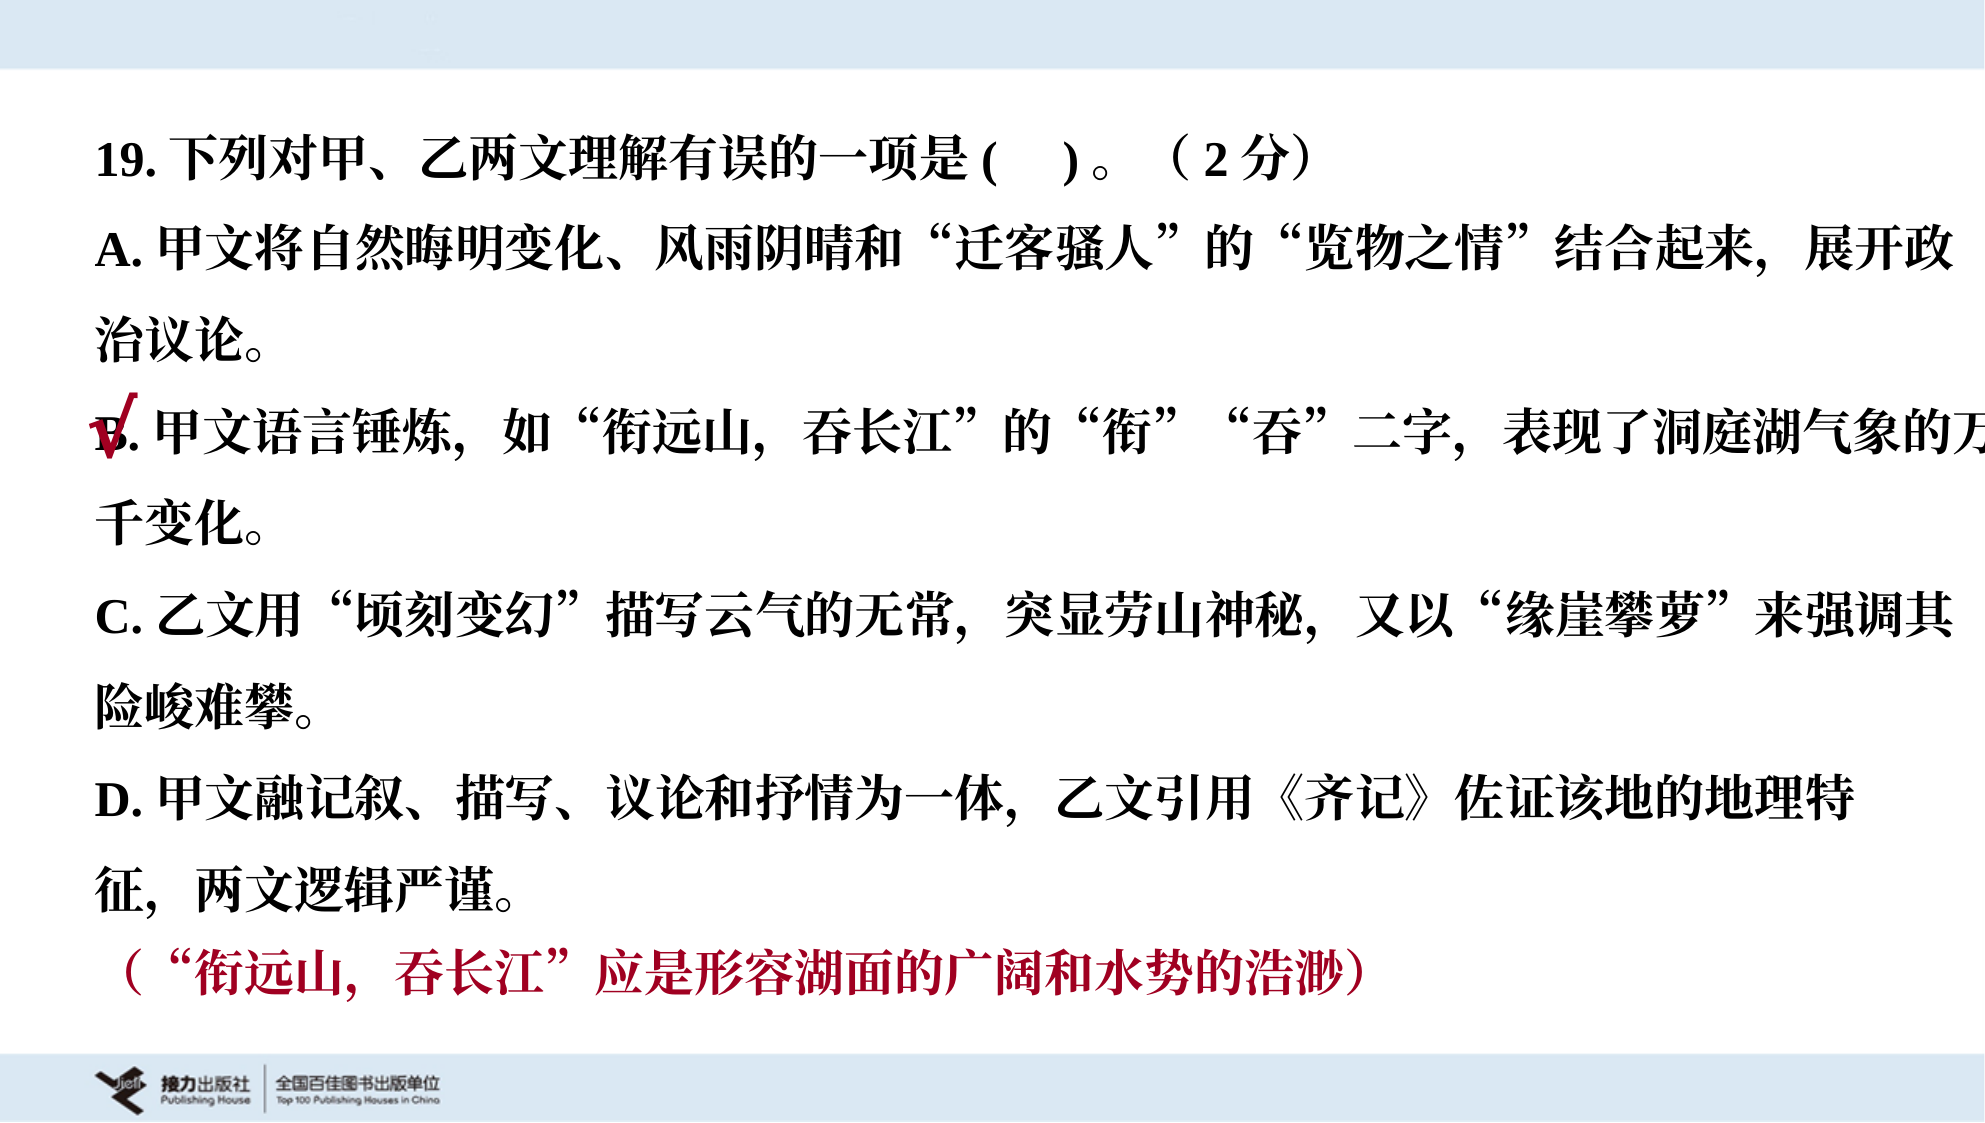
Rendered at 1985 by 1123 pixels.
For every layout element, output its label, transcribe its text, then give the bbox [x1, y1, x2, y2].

text_box （“衔远山，吞长江”应是形容湖面的广阔和水势的浩渺） [94, 914, 1892, 1002]
text_box √ [86, 380, 139, 473]
picture [0, 0, 1985, 1122]
text_box A.甲文将自然晦明变化、风雨阴晴和“迁客骚人”的“览物之情”结合起来，展开政 治议论。 B.甲文语言锤炼，如“衔远山，吞长江”的“衔”“吞”二字，表现了洞庭湖气象的万 千变化。 C.乙文用“顷刻变幻”描写云气的无常，突显劳山神秘，又以“缘崖攀萝”来强调其 险峻难攀。 D.甲文融记叙、描写、议论和抒情为一体，乙文引用《齐记》佐证该地的地理特 征，两文逻辑严谨。 [94, 185, 1892, 914]
text_box 19.下列对甲、乙两文理解有误的一项是( )。（2分） [94, 99, 1892, 185]
